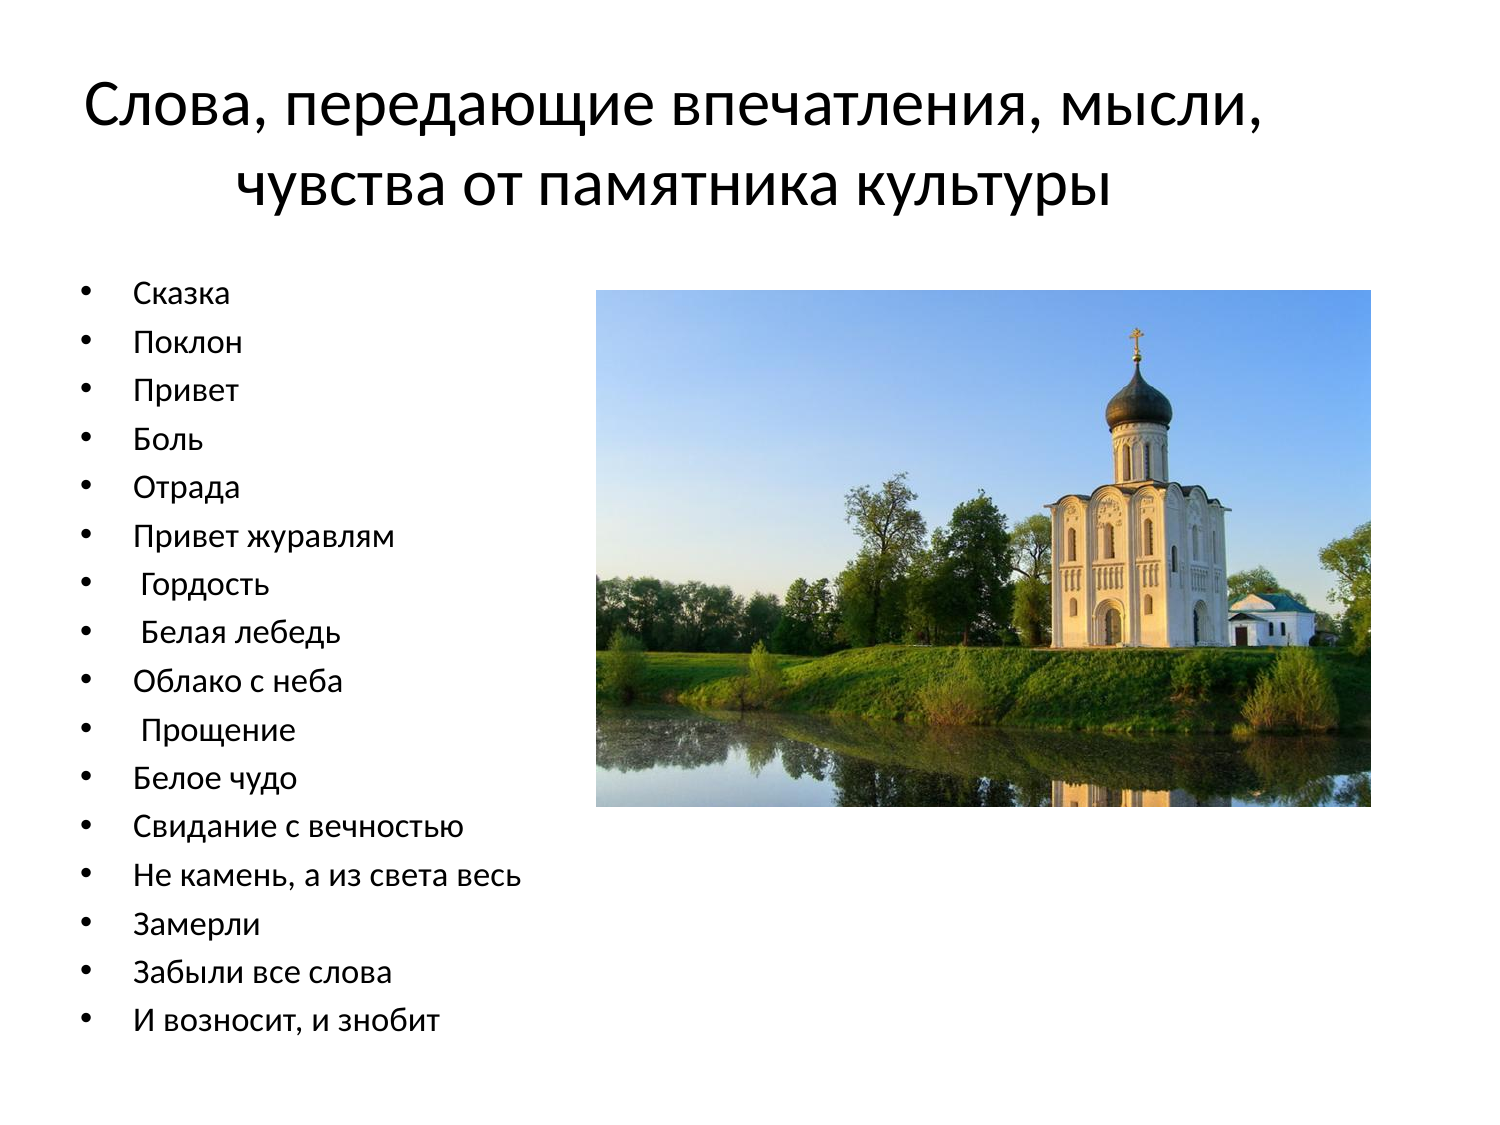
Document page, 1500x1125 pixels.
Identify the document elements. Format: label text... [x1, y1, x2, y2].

picture [596, 290, 1371, 807]
list Сказка Поклон Привет Боль Отрада Привет журавлям Гордость Белая лебедь Облако с неба Прощение Белое чудо Свидание с вечностью Не камень, а из света весь Замерли Забыли все слова И возносит, и знобит [64, 262, 1350, 1059]
title Слова, передающие впечатления, мысли, чувства от памятника культуры [0, 45, 1350, 233]
